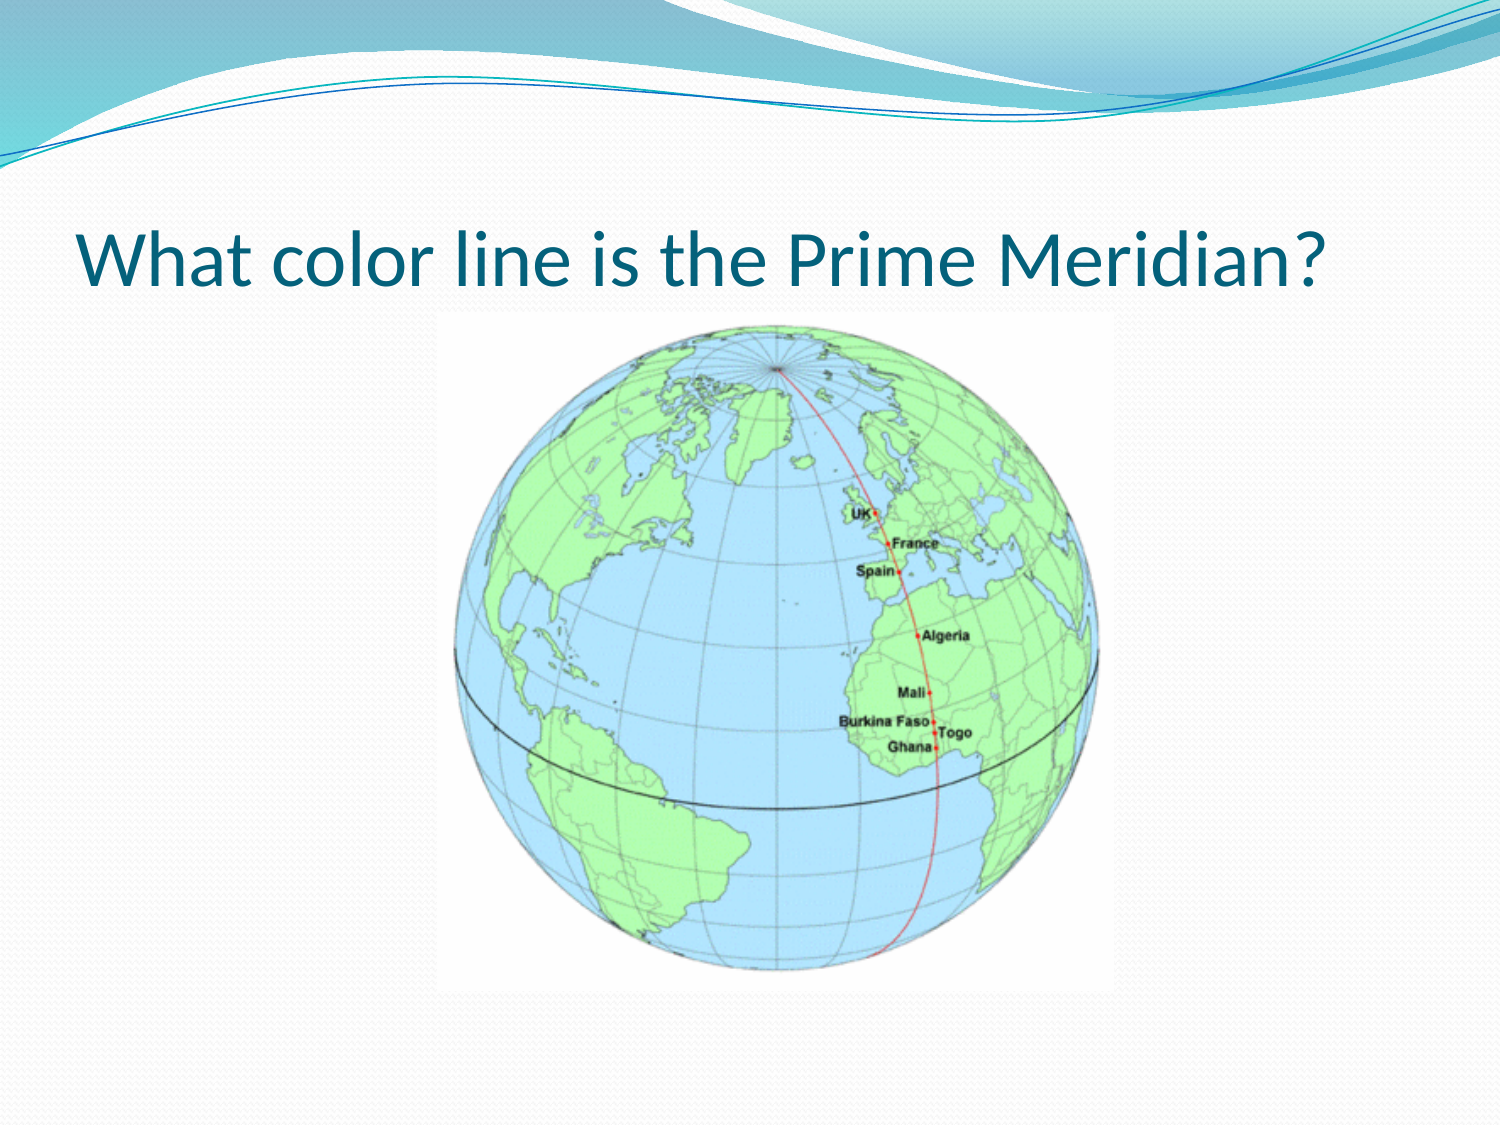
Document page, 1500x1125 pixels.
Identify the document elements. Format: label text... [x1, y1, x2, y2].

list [437, 312, 1115, 991]
title What color line is the Prime Meridian? [75, 115, 1425, 303]
